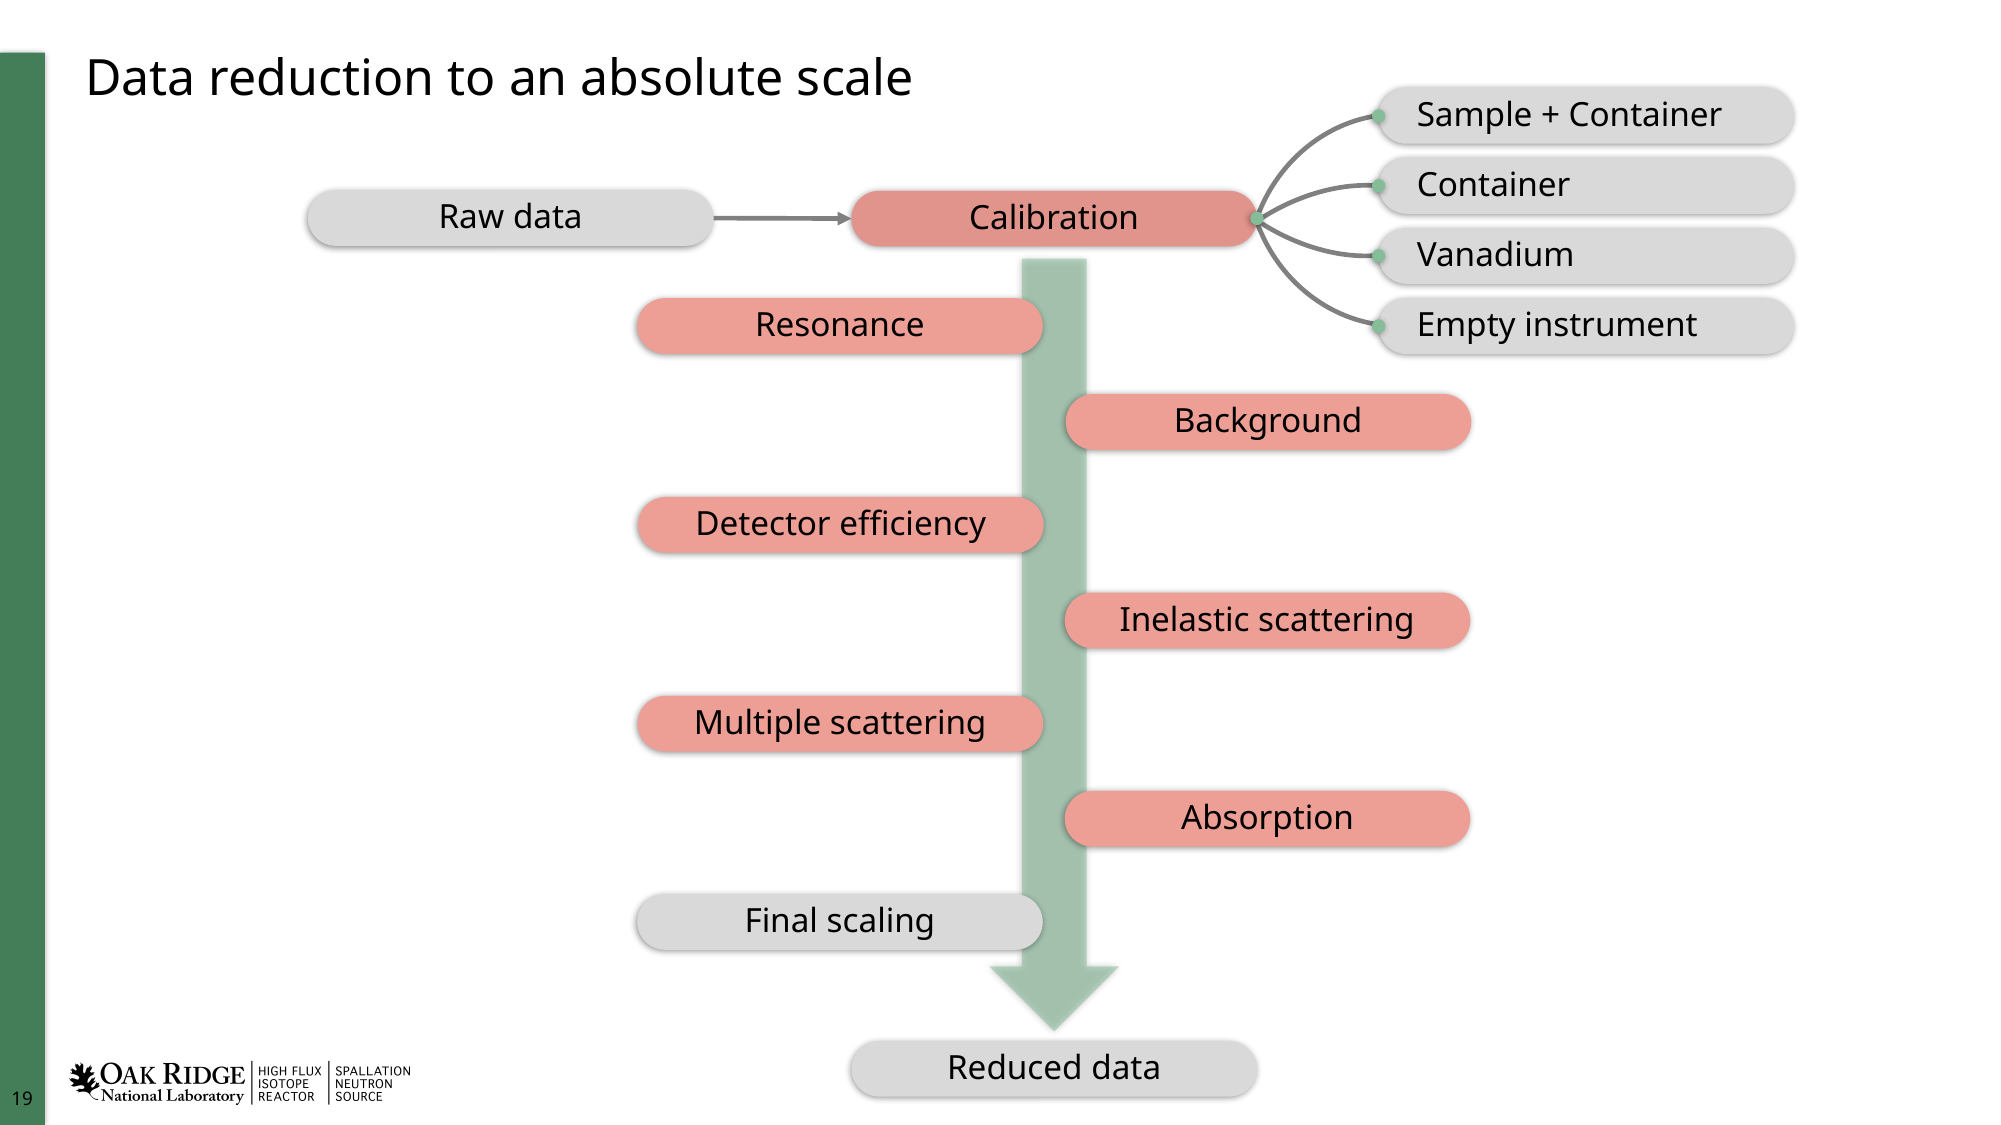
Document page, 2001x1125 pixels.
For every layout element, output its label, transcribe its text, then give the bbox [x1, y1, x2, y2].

text_box Inelastic scattering [1064, 592, 1471, 649]
text_box [1312, 129, 1324, 141]
text_box Absorption [1064, 790, 1471, 847]
text_box [1260, 228, 1311, 298]
text_box [1260, 117, 1378, 257]
text_box [1371, 109, 1378, 123]
text_box Resonance [637, 298, 1043, 354]
text_box [1250, 211, 1264, 226]
text_box Raw data [307, 190, 714, 246]
text_box [1266, 221, 1367, 312]
text_box [989, 258, 1120, 1032]
text_box [1371, 319, 1378, 333]
text_box [1371, 179, 1378, 193]
text_box Detector efficiency [638, 496, 1044, 553]
picture [66, 1058, 413, 1108]
text_box Background [1065, 394, 1472, 450]
title Data reduction to an absolute scale [70, 44, 1000, 115]
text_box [1378, 87, 1794, 355]
text_box Multiple scattering [637, 695, 1044, 752]
text_box [1325, 261, 1378, 324]
text_box Reduced data [851, 1041, 1258, 1097]
text_box Calibration [851, 190, 1255, 247]
text_box [1371, 249, 1378, 263]
text_box Final scaling [637, 894, 1043, 950]
